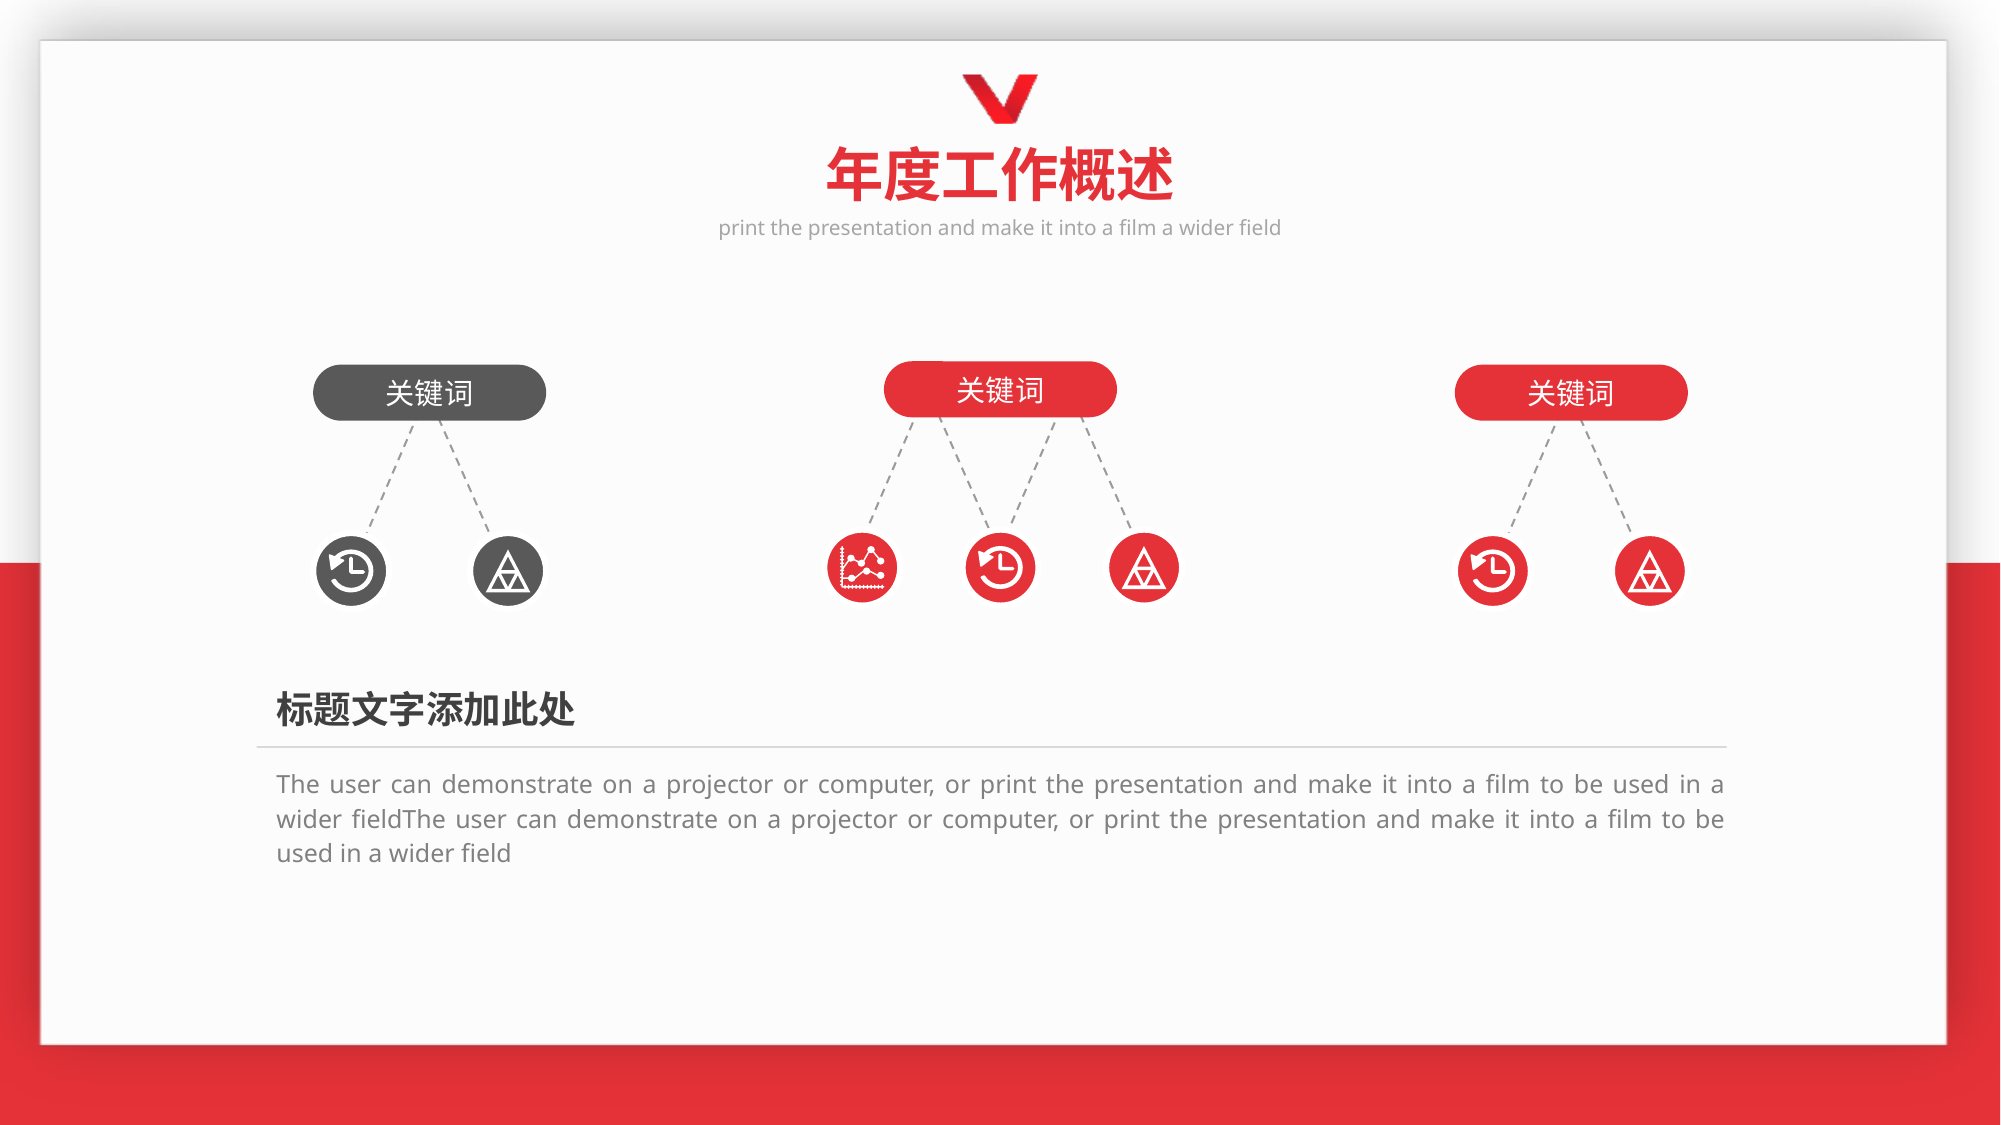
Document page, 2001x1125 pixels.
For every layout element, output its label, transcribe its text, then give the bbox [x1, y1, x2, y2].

picture [1, 0, 1999, 1122]
text_box print the presentation and make it into a film a wider field [675, 207, 1325, 248]
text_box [313, 361, 1688, 610]
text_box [257, 678, 1743, 877]
text_box 年度工作概述 [810, 130, 1190, 207]
